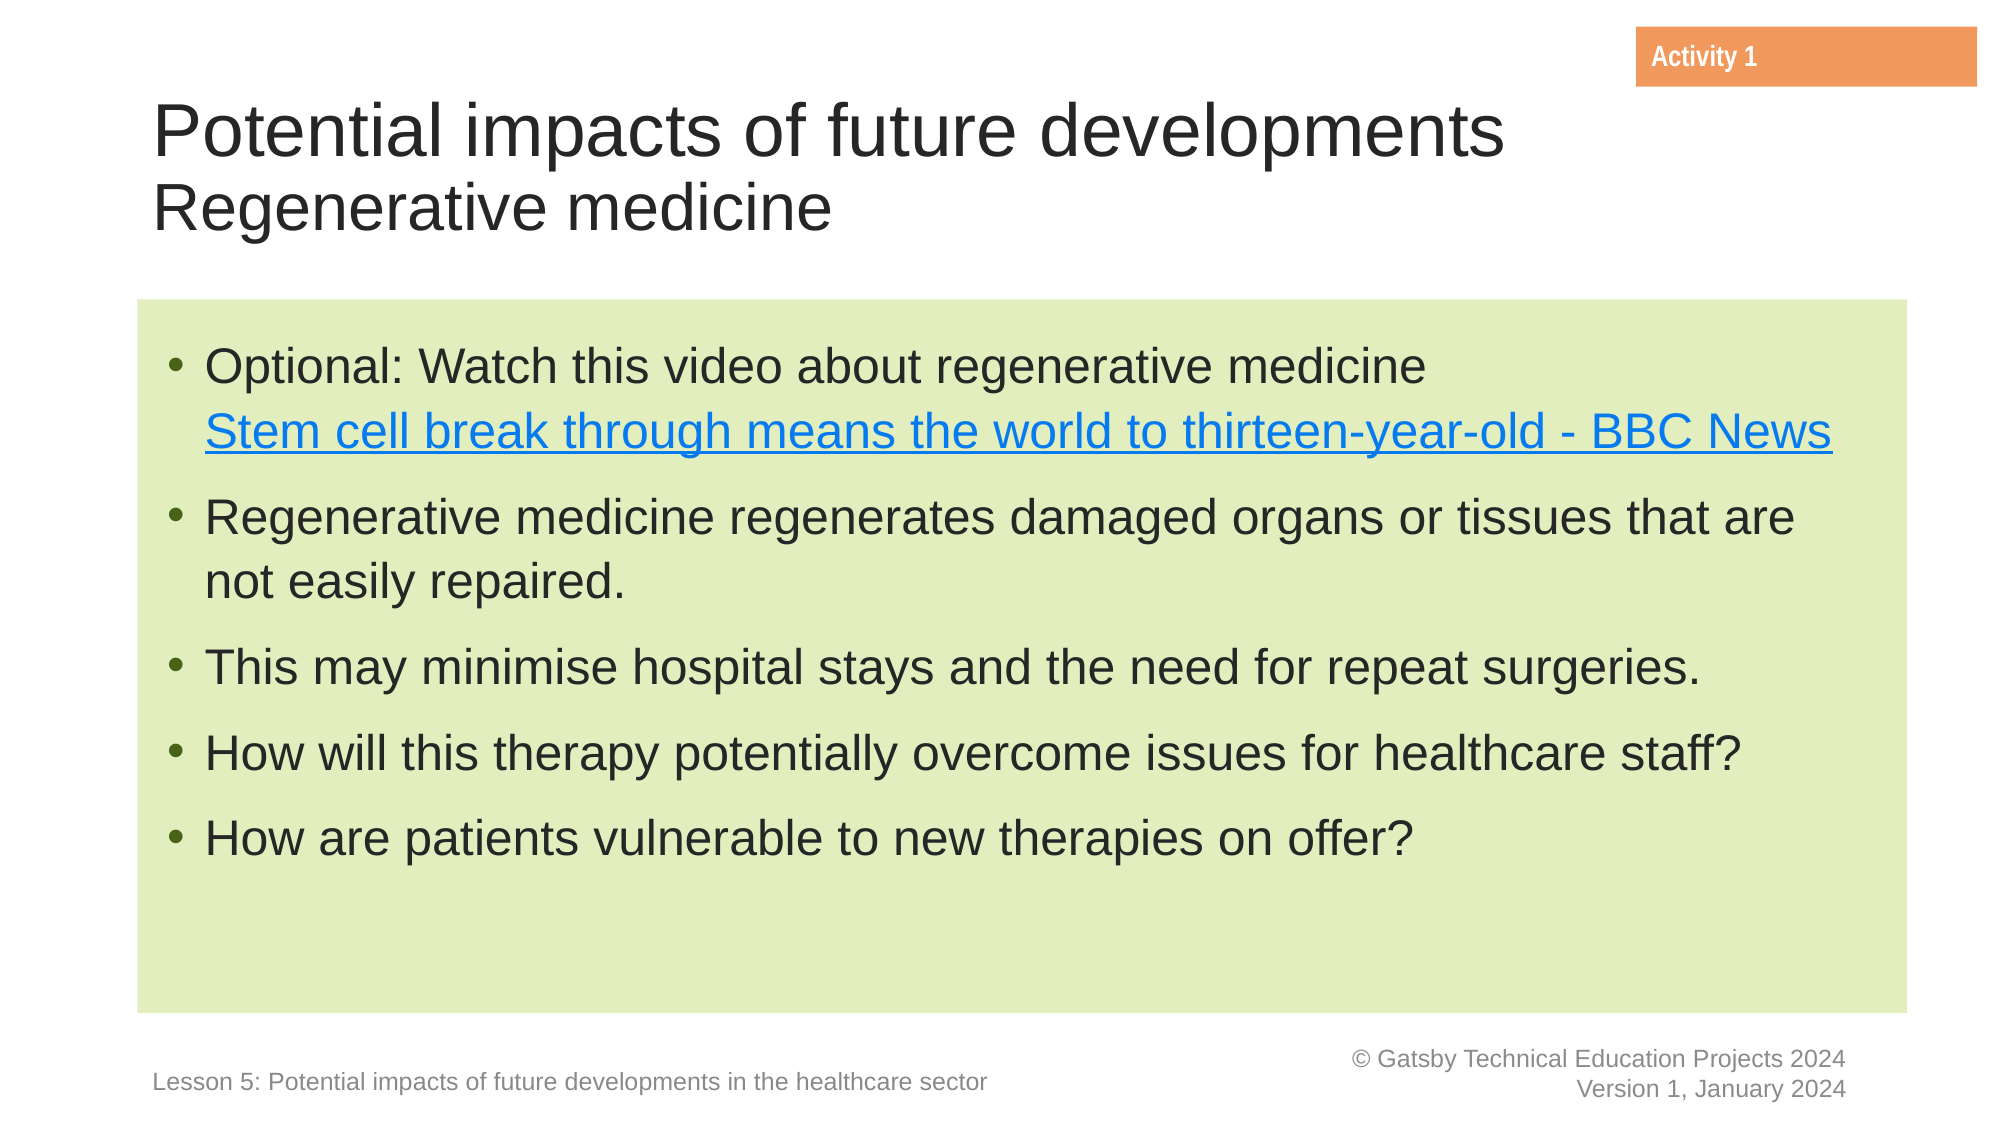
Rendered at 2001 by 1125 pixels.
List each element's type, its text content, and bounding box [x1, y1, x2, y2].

list Optional: Watch this video about regenerative medicine Stem cell break through means the world to thirteen-year-old - BBC News Regenerative medicine regenerates damaged organs or tissues that are not easily repaired. This may minimise hospital stays and the need for repeat surgeries. How will this therapy potentially overcome issues for healthcare staff? How are patients vulnerable to new therapies on offer? [137, 299, 1907, 1014]
list Activity 1 [1636, 26, 1978, 87]
list Lesson 5: Potential impacts of future developments in the healthcare sector [137, 1049, 1064, 1110]
title Potential impacts of future developments Regenerative medicine [137, 59, 1863, 278]
